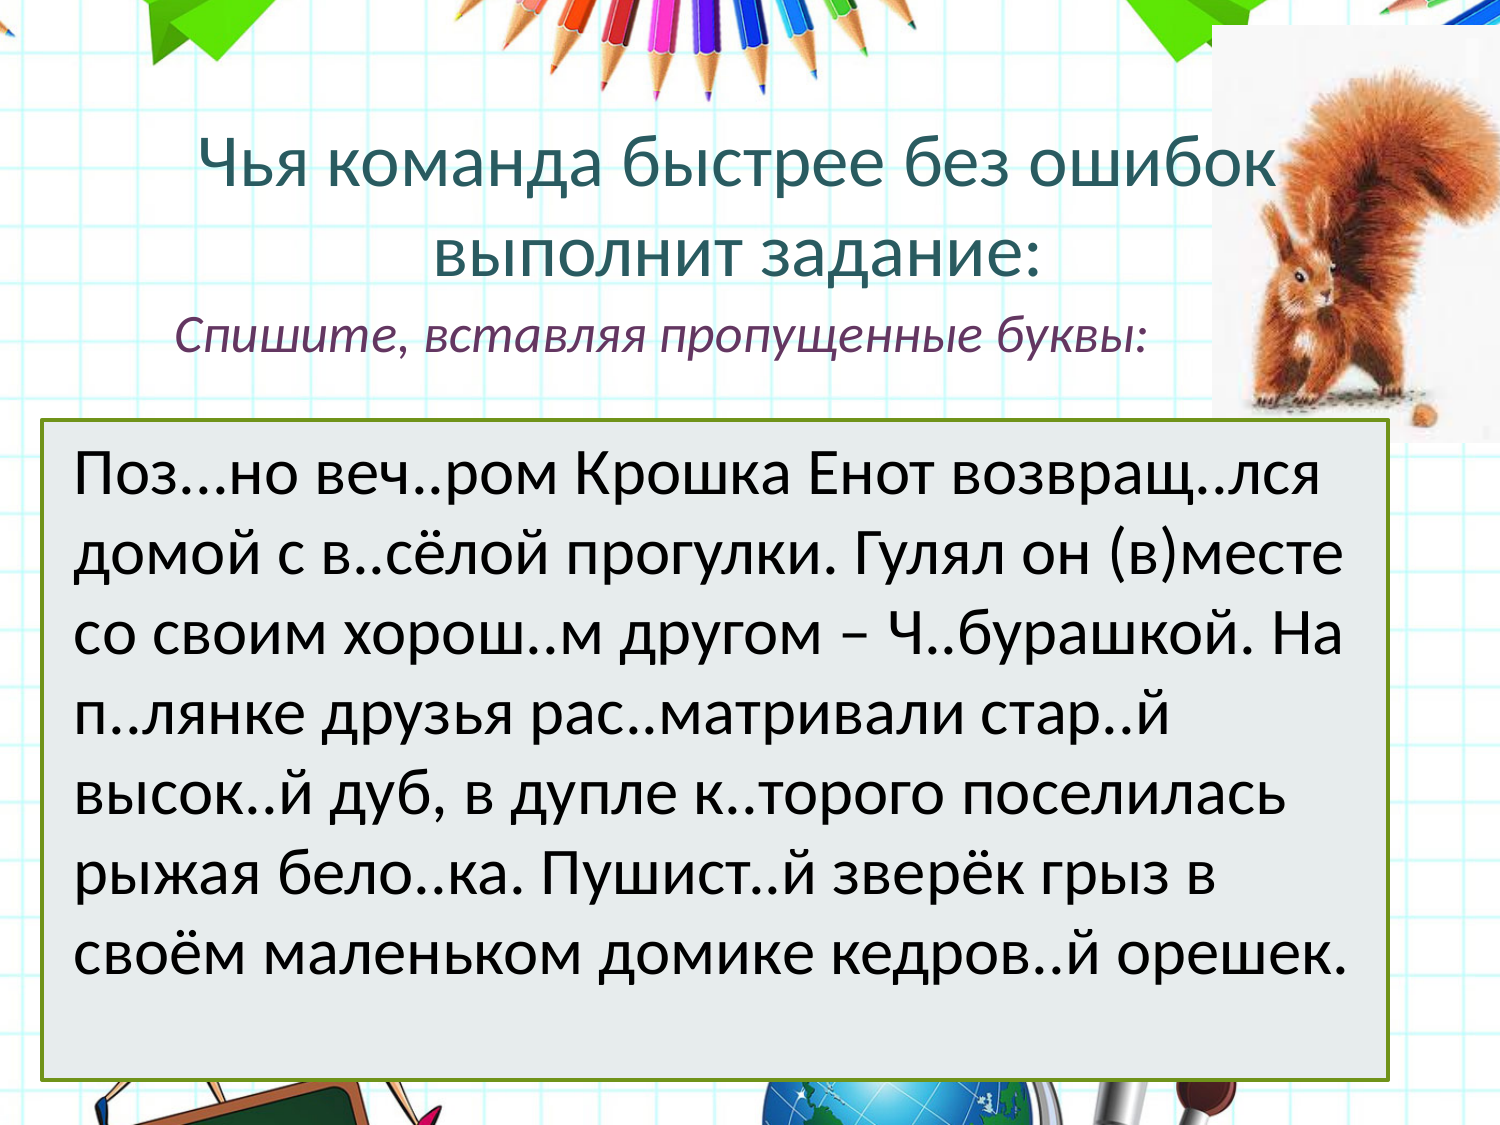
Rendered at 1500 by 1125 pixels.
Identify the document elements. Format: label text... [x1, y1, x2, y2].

title Чья команда быстрее без ошибок выполнит задание: [64, 90, 1207, 314]
text_box [40, 418, 1207, 1082]
list Поз...но веч..ром Крошка Енот возвращ..лся домой с в..сёлой прогулки. Гулял он (в)месте со своим хорош..м другом – Ч..бурашкой. На п..лянке друзья рас..матривали стар..й высок..й дуб, в дупле к..торого поселилась рыжая бело..ка. Пушист..й зверёк грыз в своём маленьком домике кедров..й орешек. [58, 419, 1418, 1125]
text_box Спишите, вставляя пропущенные буквы: [159, 290, 1207, 371]
picture [0, 0, 1500, 1125]
